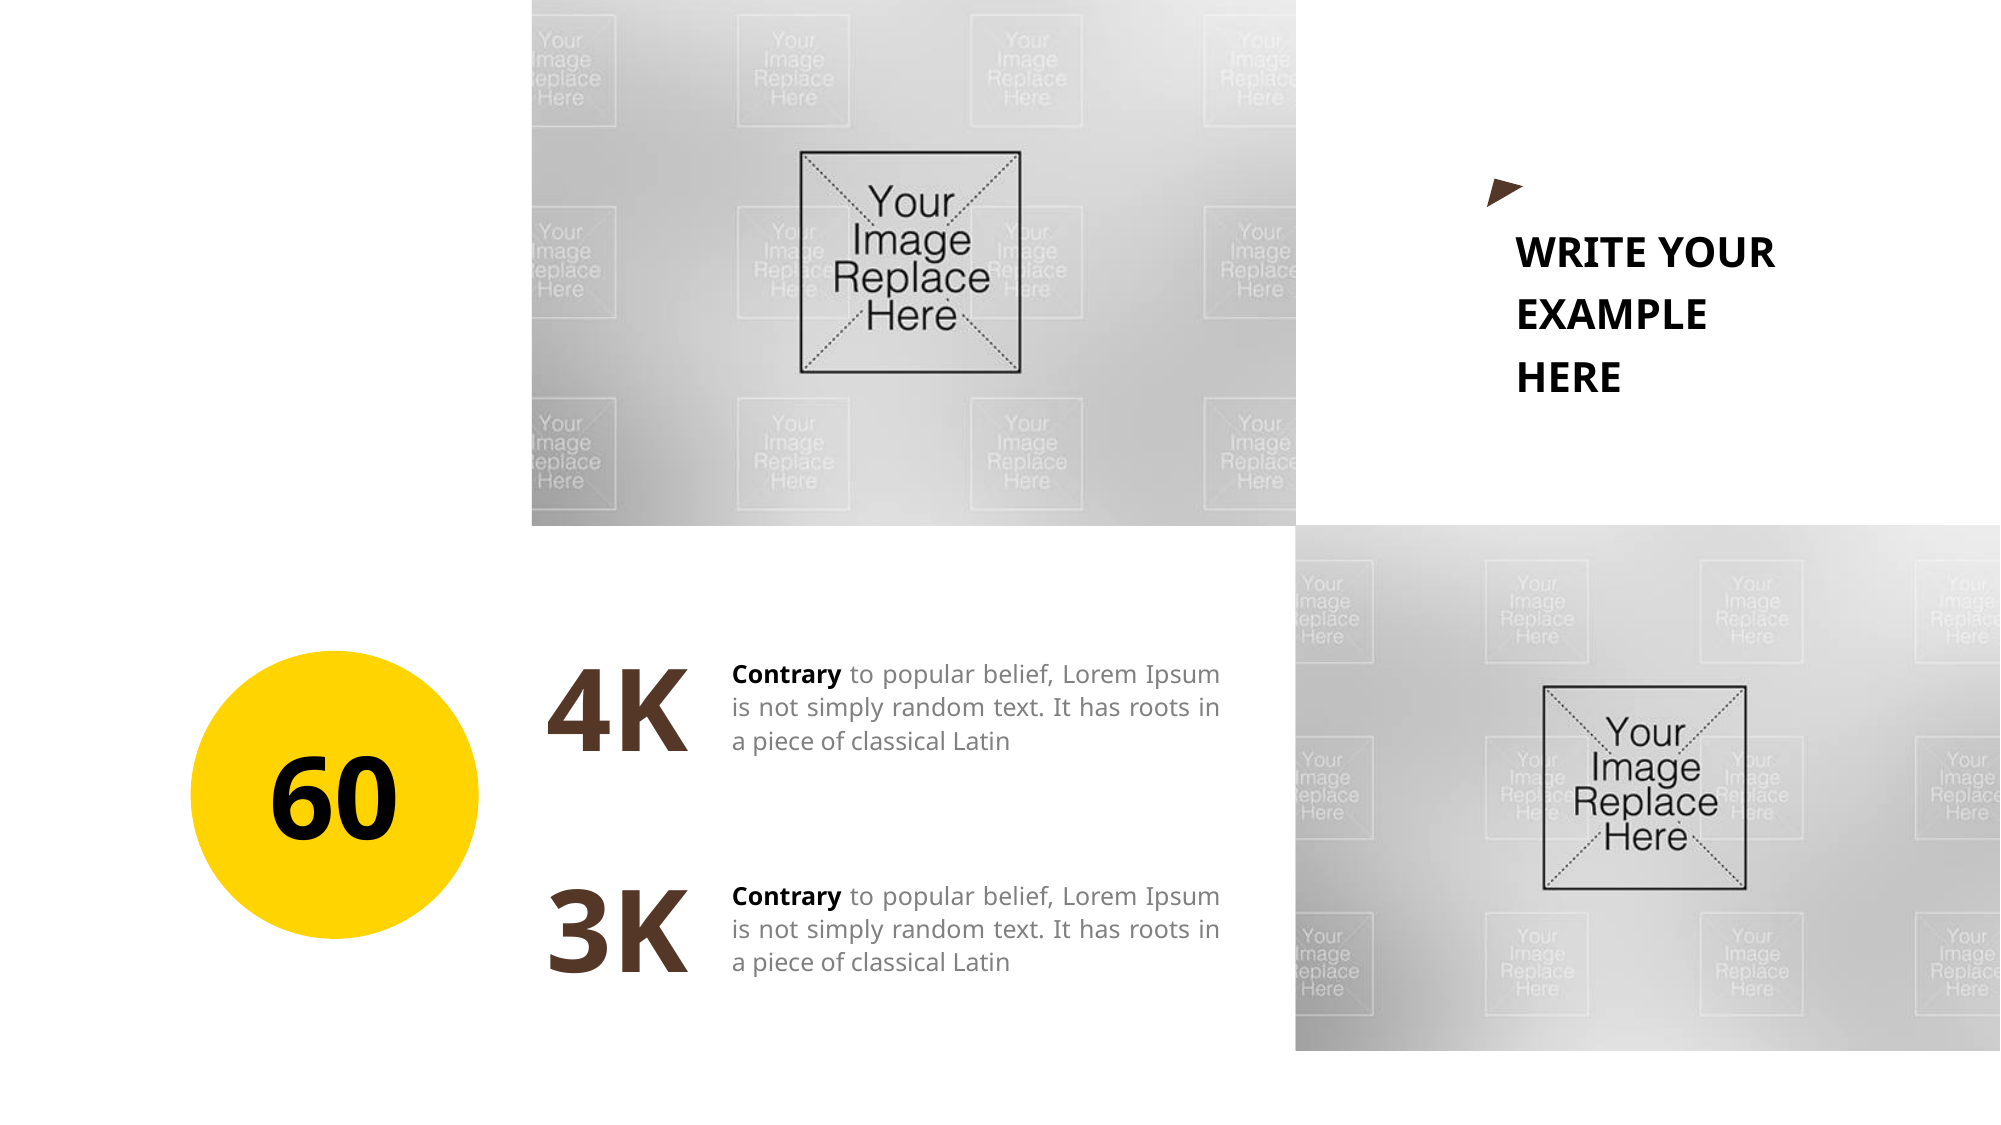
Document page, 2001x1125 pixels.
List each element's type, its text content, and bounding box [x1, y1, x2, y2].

text_box Contrary to popular belief, Lorem Ipsum is not simply random text. It has roots in a piece of classical Latin [717, 647, 1237, 763]
text_box 3K [531, 850, 752, 1003]
picture [531, 0, 2000, 1051]
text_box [1490, 181, 1806, 406]
text_box 4K [531, 629, 752, 782]
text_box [190, 650, 479, 939]
text_box Contrary to popular belief, Lorem Ipsum is not simply random text. It has roots in a piece of classical Latin [717, 869, 1237, 985]
